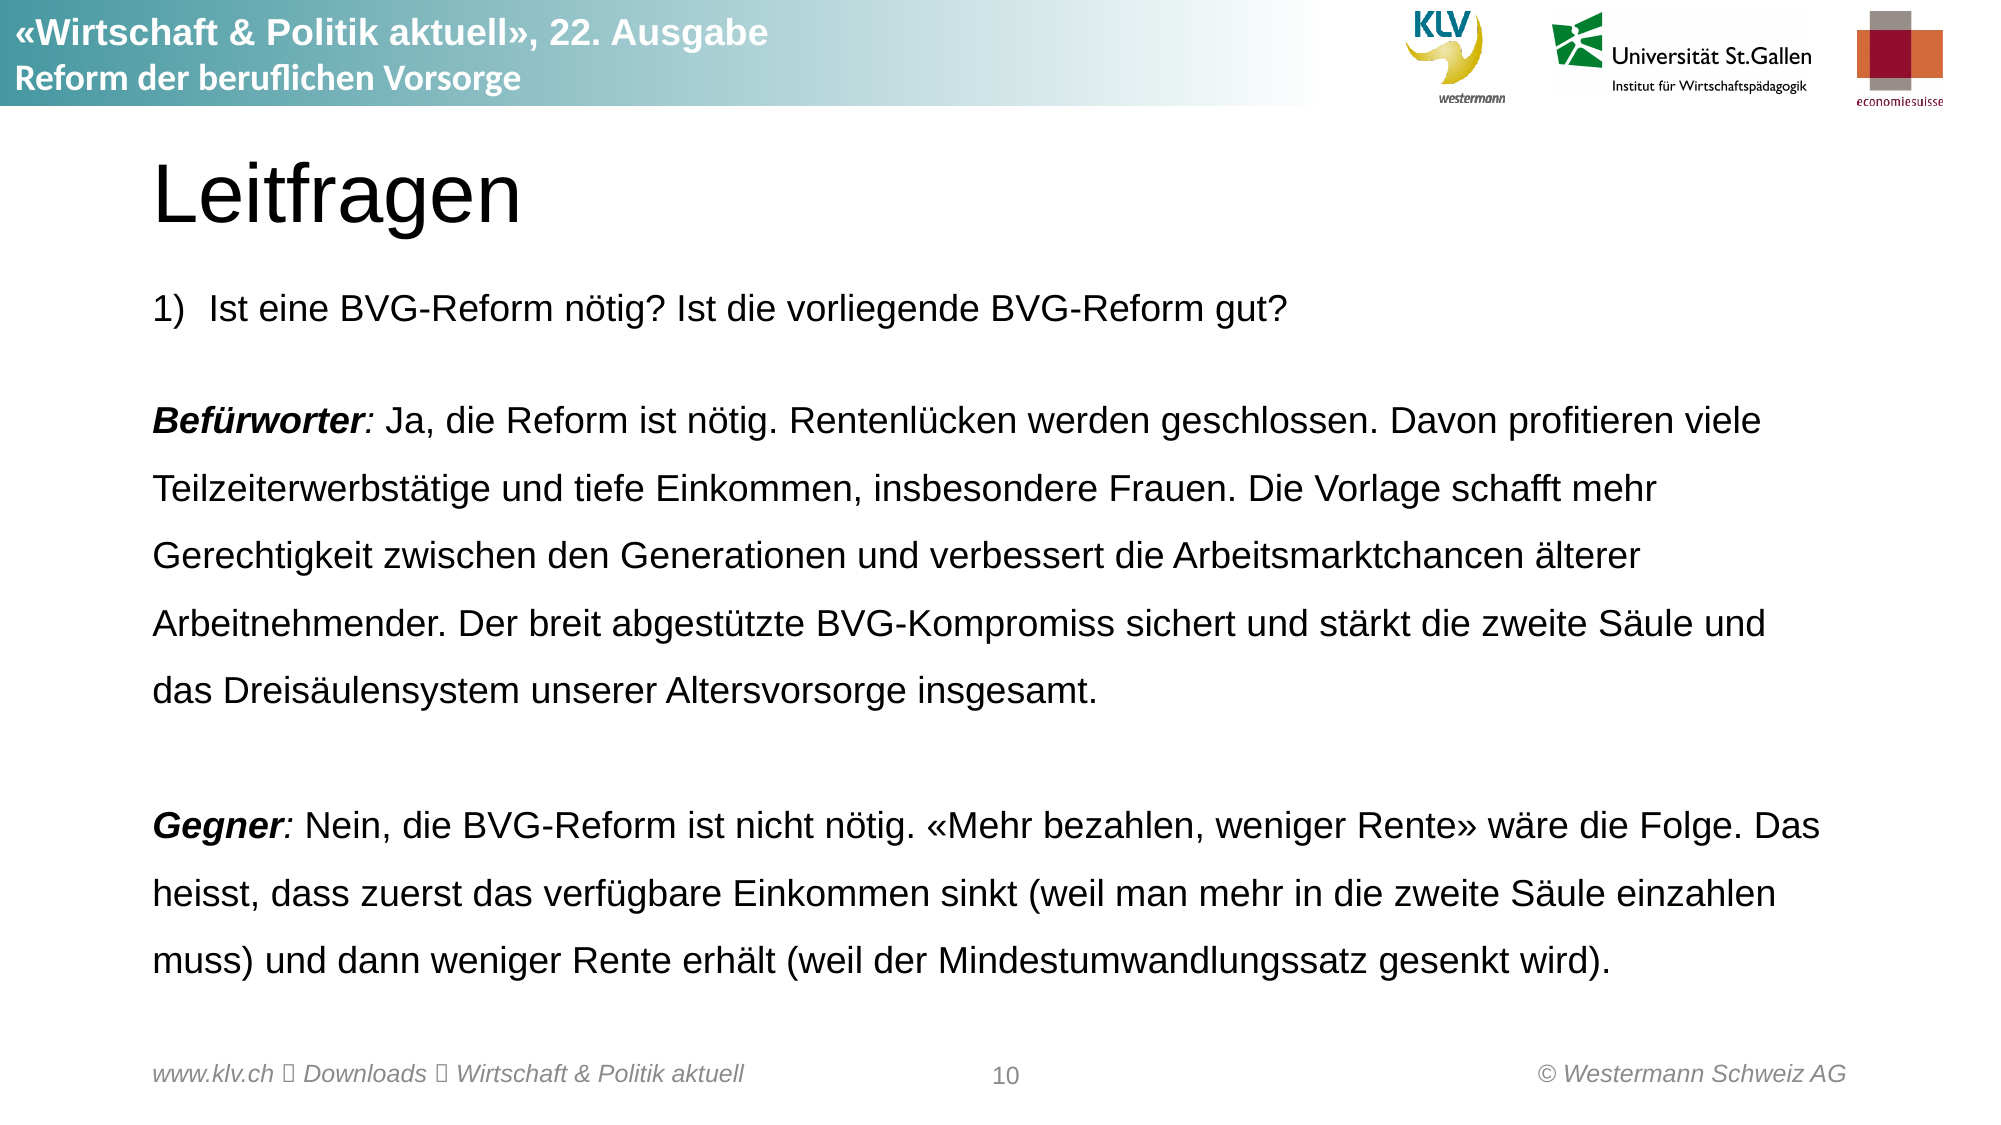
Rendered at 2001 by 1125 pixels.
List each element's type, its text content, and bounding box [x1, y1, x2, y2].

text_box Ist eine BVG-Reform nötig? Ist die vorliegende BVG-Reform gut? Befürworter: Ja, die Reform ist nötig. Rentenlücken werden geschlossen. Davon profitieren viele Teilzeiterwerbstätige und tiefe Einkommen, insbesondere Frauen. Die Vorlage schafft mehr Gerechtigkeit zwischen den Generationen und verbessert die Arbeitsmarktchancen älterer Arbeitnehmender. Der breit abgestützte BVG-Kompromiss sichert und stärkt die zweite Säule und das Dreisäulensystem unserer Altersvorsorge insgesamt. Gegner: Nein, die BVG-Reform ist nicht nötig. «Mehr bezahlen, weniger Rente» wäre die Folge. Das heisst, dass zuerst das verfügbare Einkommen sinkt (weil man mehr in die zweite Säule einzahlen muss) und dann weniger Rente erhält (weil der Mindestumwandlungssatz gesenkt wird). [137, 296, 1852, 989]
picture [1857, 11, 1943, 106]
title Leitfragen [137, 92, 1863, 299]
slide_number www.klv.ch  Downloads  Wirtschaft & Politik aktuell [137, 1042, 813, 1103]
slide_number 10 [812, 1044, 1200, 1105]
picture [1552, 12, 1811, 92]
picture [1406, 11, 1505, 92]
text_box © Westermann Schweiz AG [1204, 1042, 1863, 1103]
